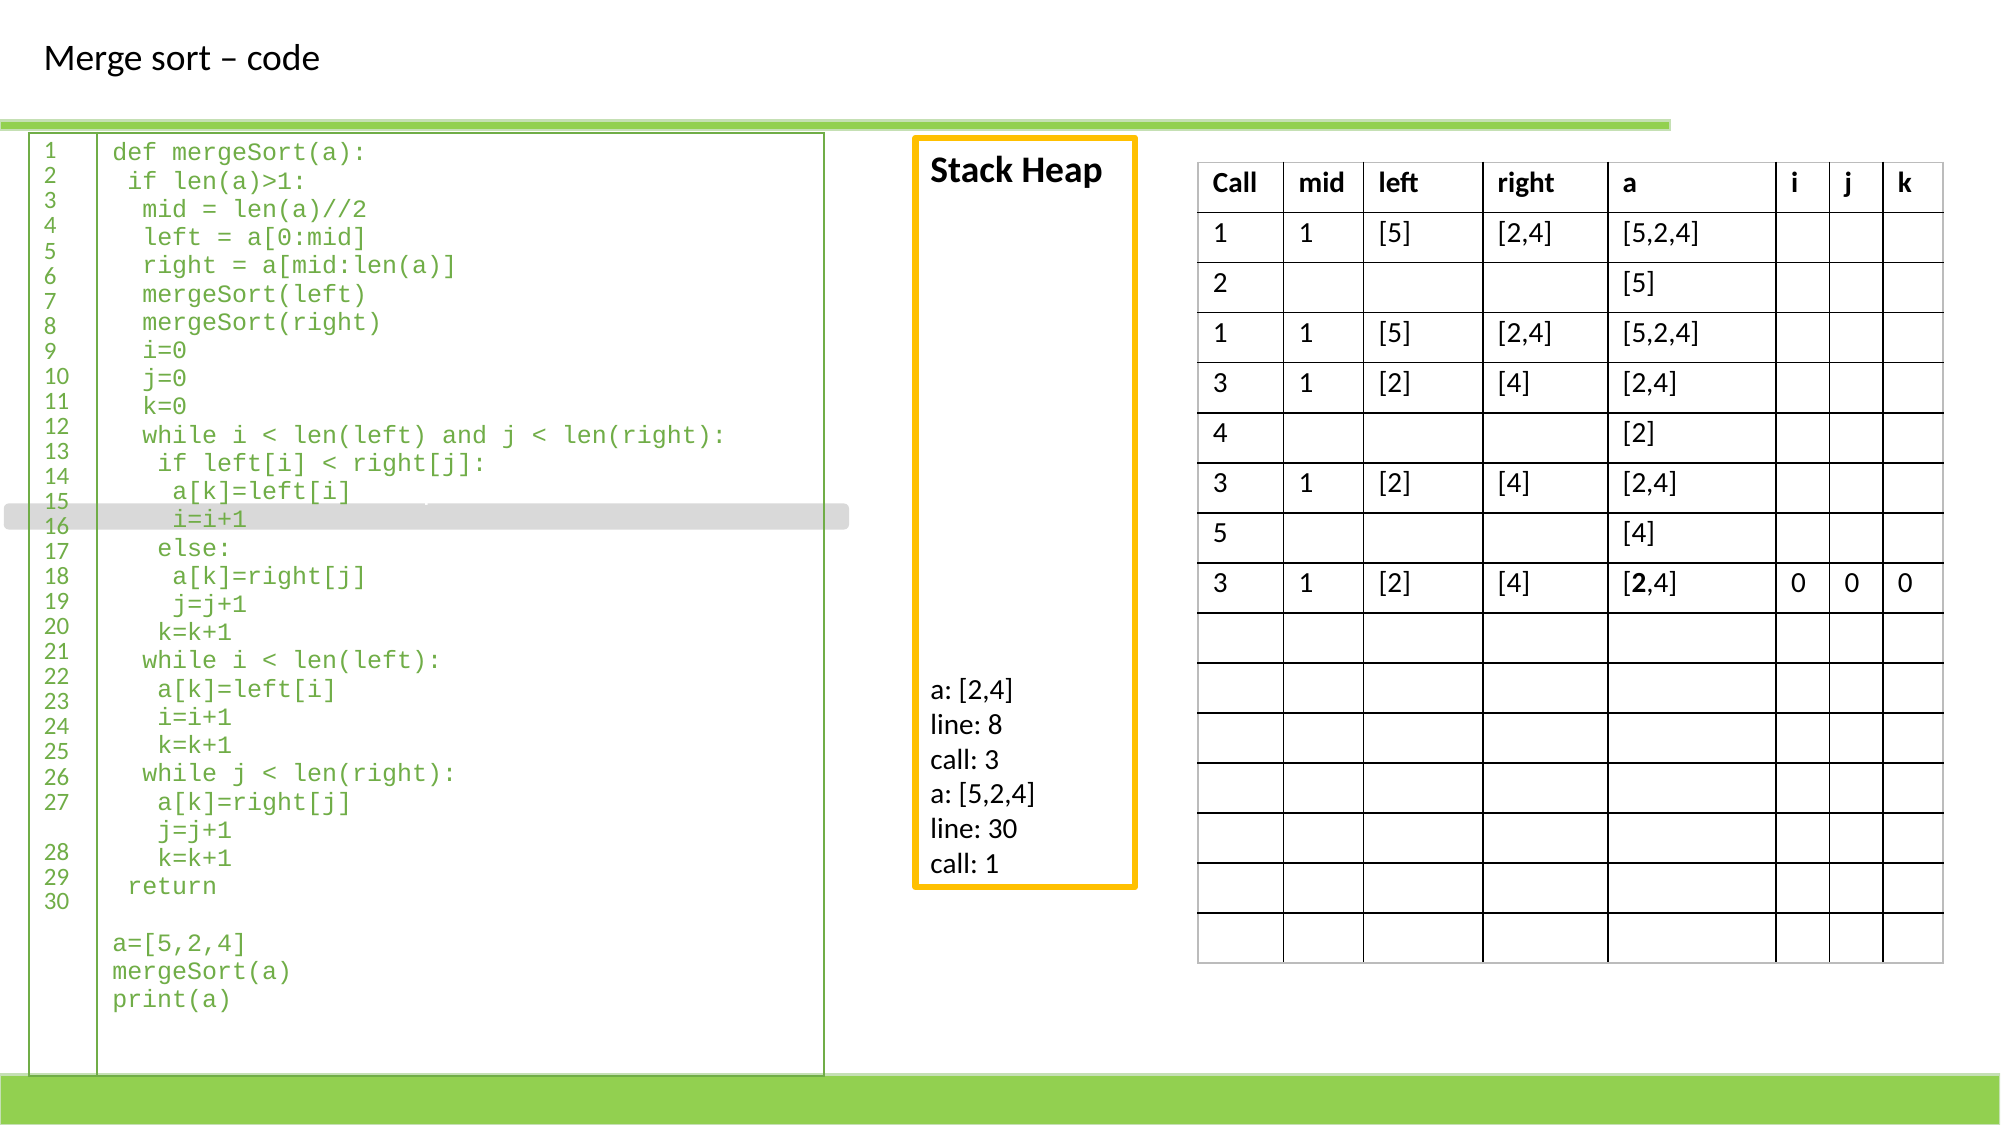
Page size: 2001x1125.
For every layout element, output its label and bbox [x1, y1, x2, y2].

table_cell [1609, 614, 1775, 662]
text_box [825, 503, 850, 530]
table_header [1484, 163, 1607, 212]
table_cell [1830, 363, 1882, 412]
table_cell [1777, 814, 1829, 862]
table_cell [1284, 263, 1363, 312]
table_cell [1284, 814, 1363, 862]
table_cell [1777, 914, 1829, 962]
table_header [1199, 163, 1283, 212]
table_cell [1199, 363, 1283, 412]
table_cell [1484, 263, 1607, 312]
table_cell [1484, 213, 1607, 262]
table_cell [1884, 263, 1942, 312]
table_cell [1884, 363, 1942, 412]
table_cell [1484, 864, 1607, 912]
table_cell [1364, 664, 1482, 712]
table_cell [1199, 914, 1283, 962]
table_cell [1609, 814, 1775, 862]
table_cell [1777, 764, 1829, 812]
table_cell [1199, 213, 1283, 262]
table_cell [1884, 864, 1942, 912]
table_cell [1484, 414, 1607, 462]
table_cell [1364, 764, 1482, 812]
table_cell [1199, 313, 1283, 362]
table_cell [1364, 514, 1482, 562]
table_cell [1284, 564, 1363, 612]
table_cell [1884, 313, 1942, 362]
table_cell [1284, 664, 1363, 712]
table_cell [1777, 514, 1829, 562]
table_cell [1199, 464, 1283, 512]
table_cell [1609, 864, 1775, 912]
table_cell [1884, 714, 1942, 762]
table_cell [1884, 564, 1942, 612]
table_cell [1830, 664, 1882, 712]
table_cell [1199, 614, 1283, 662]
table_cell [1199, 263, 1283, 312]
table_cell [1284, 514, 1363, 562]
table_cell [1777, 414, 1829, 462]
table_cell [1777, 564, 1829, 612]
table_cell [1830, 814, 1882, 862]
table_cell [1609, 514, 1775, 562]
table_cell [1284, 764, 1363, 812]
table_cell [1284, 464, 1363, 512]
text_box [915, 137, 1135, 888]
table_cell [1199, 764, 1283, 812]
table_cell [1609, 313, 1775, 362]
table_cell [1484, 714, 1607, 762]
table_cell [1777, 313, 1829, 362]
table_cell [1484, 464, 1607, 512]
table_header [1609, 163, 1775, 212]
table_cell [1609, 464, 1775, 512]
table_cell [1284, 614, 1363, 662]
table_cell [1484, 313, 1607, 362]
table_cell [1484, 914, 1607, 962]
table_cell [1364, 363, 1482, 412]
table_header [30, 134, 96, 1075]
table_cell [1364, 864, 1482, 912]
table_cell [1484, 664, 1607, 712]
table_cell [1284, 313, 1363, 362]
table_cell [1777, 363, 1829, 412]
table_cell [1199, 664, 1283, 712]
table_cell [1777, 263, 1829, 312]
table_cell [1609, 564, 1775, 612]
table_cell [1199, 714, 1283, 762]
table_cell [1777, 614, 1829, 662]
table_cell [1484, 764, 1607, 812]
table_cell [1830, 914, 1882, 962]
table_header [1284, 163, 1363, 212]
table_cell [1884, 514, 1942, 562]
table_cell [1609, 363, 1775, 412]
table_cell [1830, 514, 1882, 562]
table_cell [1609, 263, 1775, 312]
table_cell [1364, 464, 1482, 512]
table_cell [1364, 213, 1482, 262]
table_cell [1199, 564, 1283, 612]
table_cell [1364, 564, 1482, 612]
table_cell [1484, 514, 1607, 562]
table_cell [1199, 814, 1283, 862]
table_cell [1830, 263, 1882, 312]
table_cell [1830, 564, 1882, 612]
table_cell [1199, 864, 1283, 912]
table_cell [1284, 414, 1363, 462]
table_cell [1609, 764, 1775, 812]
table_cell [1830, 714, 1882, 762]
table_header [1777, 163, 1829, 212]
table_header [1884, 163, 1942, 212]
table_cell [1609, 914, 1775, 962]
table_cell [1830, 864, 1882, 912]
table_cell [1777, 664, 1829, 712]
table_cell [1284, 864, 1363, 912]
table_cell [1364, 263, 1482, 312]
table_cell [1609, 664, 1775, 712]
table_cell [1884, 914, 1942, 962]
table_header [1364, 163, 1482, 212]
table_cell [1777, 864, 1829, 912]
table_cell [1777, 714, 1829, 762]
table_cell [1830, 614, 1882, 662]
table_cell [1199, 514, 1283, 562]
table_cell [1884, 664, 1942, 712]
table_cell [1364, 414, 1482, 462]
table_header [98, 134, 823, 1075]
table_cell [1830, 213, 1882, 262]
text_box [3, 503, 28, 530]
table_cell [1777, 213, 1829, 262]
table_cell [1364, 614, 1482, 662]
table_cell [1284, 363, 1363, 412]
table_cell [1830, 313, 1882, 362]
table_cell [1484, 614, 1607, 662]
table_header [1830, 163, 1882, 212]
table_cell [1830, 464, 1882, 512]
table_cell [1884, 614, 1942, 662]
table_cell [1884, 464, 1942, 512]
table_cell [1284, 914, 1363, 962]
table_cell [1364, 714, 1482, 762]
table_cell [1364, 814, 1482, 862]
table_cell [1884, 814, 1942, 862]
text_box [28, 25, 1072, 86]
table_cell [1884, 213, 1942, 262]
table_cell [1284, 714, 1363, 762]
table_cell [1609, 714, 1775, 762]
table_cell [1199, 414, 1283, 462]
table_cell [1609, 213, 1775, 262]
table_cell [1830, 764, 1882, 812]
table_cell [1884, 764, 1942, 812]
table_cell [1484, 363, 1607, 412]
table_cell [1830, 414, 1882, 462]
table_cell [1777, 464, 1829, 512]
table_cell [1484, 814, 1607, 862]
table_cell [1884, 414, 1942, 462]
table_cell [1484, 564, 1607, 612]
table_cell [1364, 914, 1482, 962]
table_cell [1609, 414, 1775, 462]
table_cell [1364, 313, 1482, 362]
table_cell [1284, 213, 1363, 262]
